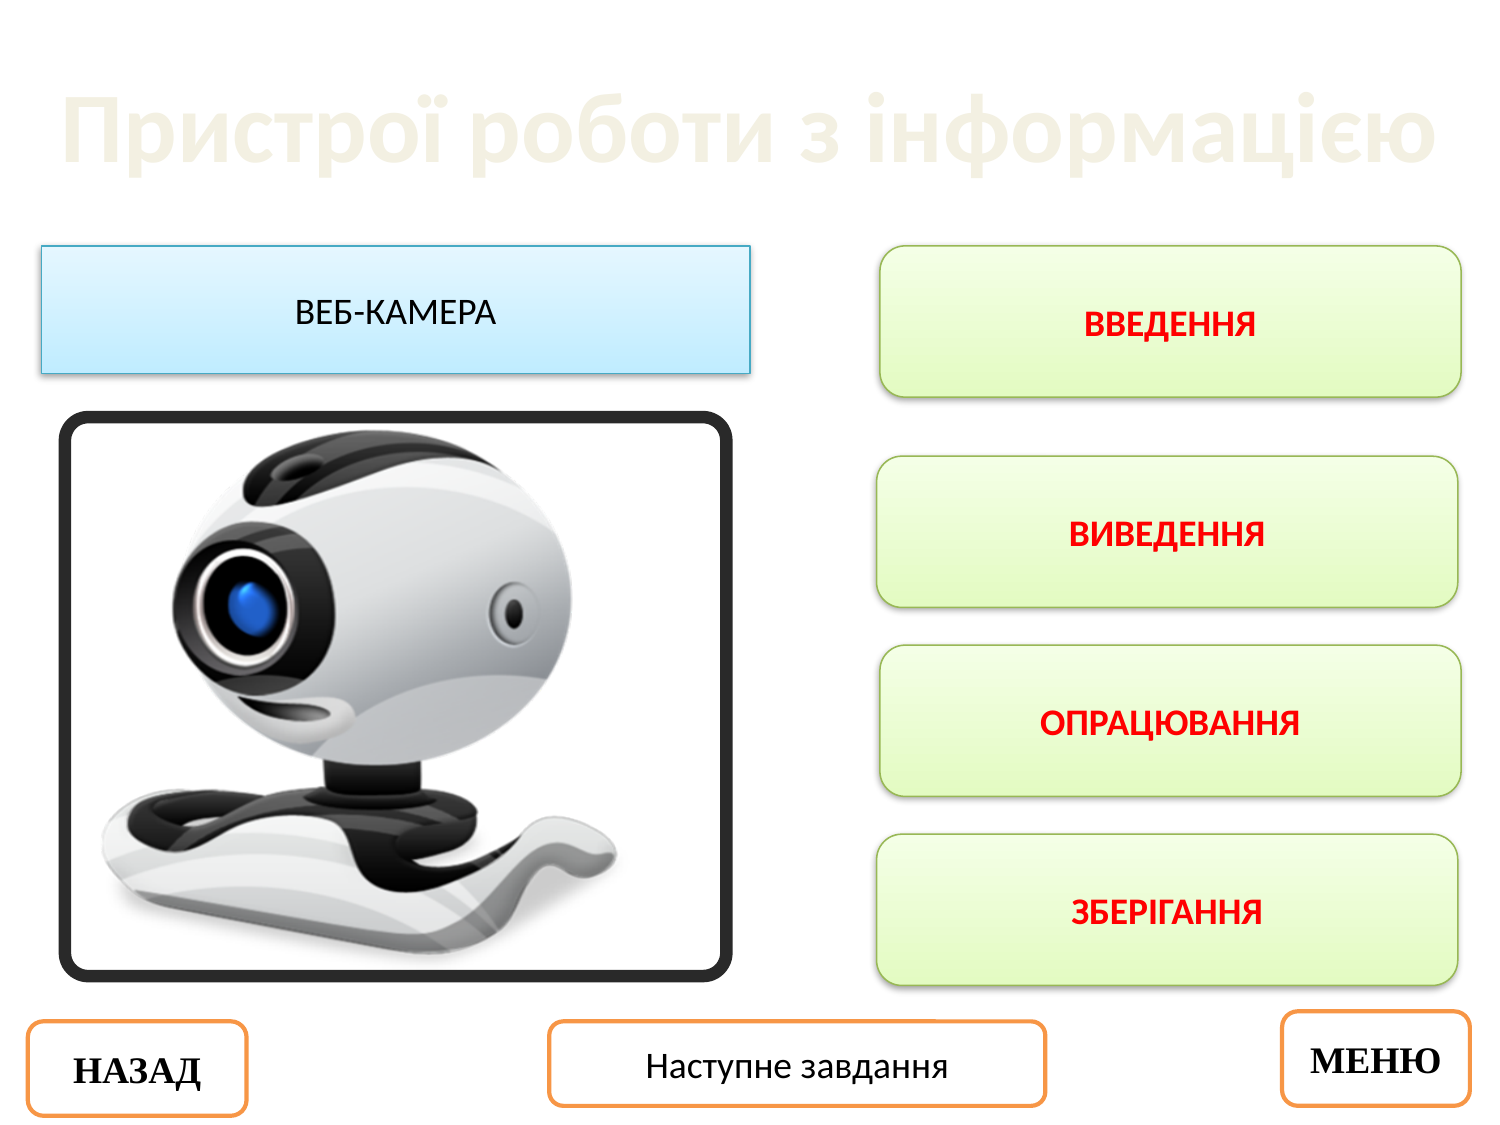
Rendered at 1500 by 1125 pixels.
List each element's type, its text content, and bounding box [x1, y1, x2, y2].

text_box ВВЕДЕННЯ [879, 245, 1462, 398]
text_box ВЕБ-КАМЕРА [41, 245, 751, 374]
text_box ВИВЕДЕННЯ [875, 455, 1459, 609]
picture [64, 416, 727, 977]
text_box Наступне завдання [547, 1019, 1048, 1108]
text_box ОПРАЦЮВАННЯ [879, 644, 1462, 798]
footer Ведмідська Наталія Миколаївна [512, 1042, 988, 1103]
text_box МЕНЮ [1279, 1009, 1472, 1108]
text_box ЗБЕРІГАННЯ [875, 833, 1459, 987]
text_box НАЗАД [25, 1019, 249, 1118]
text_box Пристрої роботи з інформацією [45, 54, 1455, 190]
